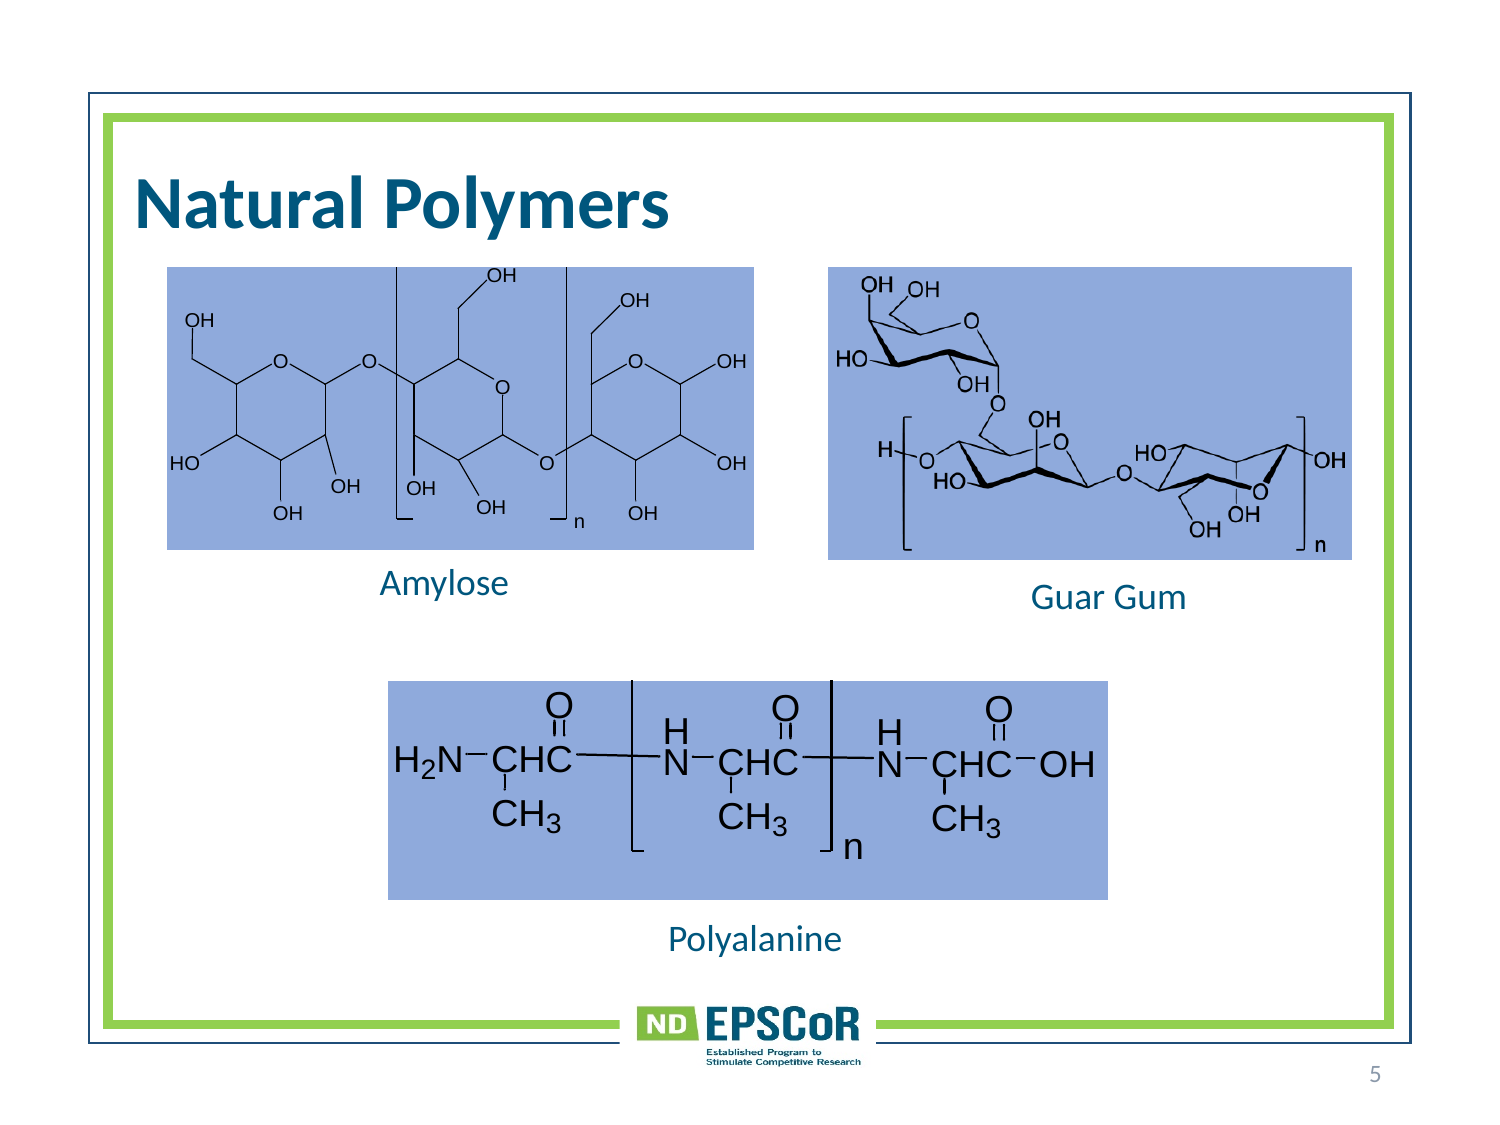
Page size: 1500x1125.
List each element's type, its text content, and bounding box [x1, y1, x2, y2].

slide_number 5 [1059, 1042, 1397, 1103]
title Natural Polymers [119, 131, 1377, 278]
picture [619, 1003, 876, 1068]
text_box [388, 680, 1108, 957]
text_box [828, 267, 1353, 614]
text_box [166, 267, 755, 612]
